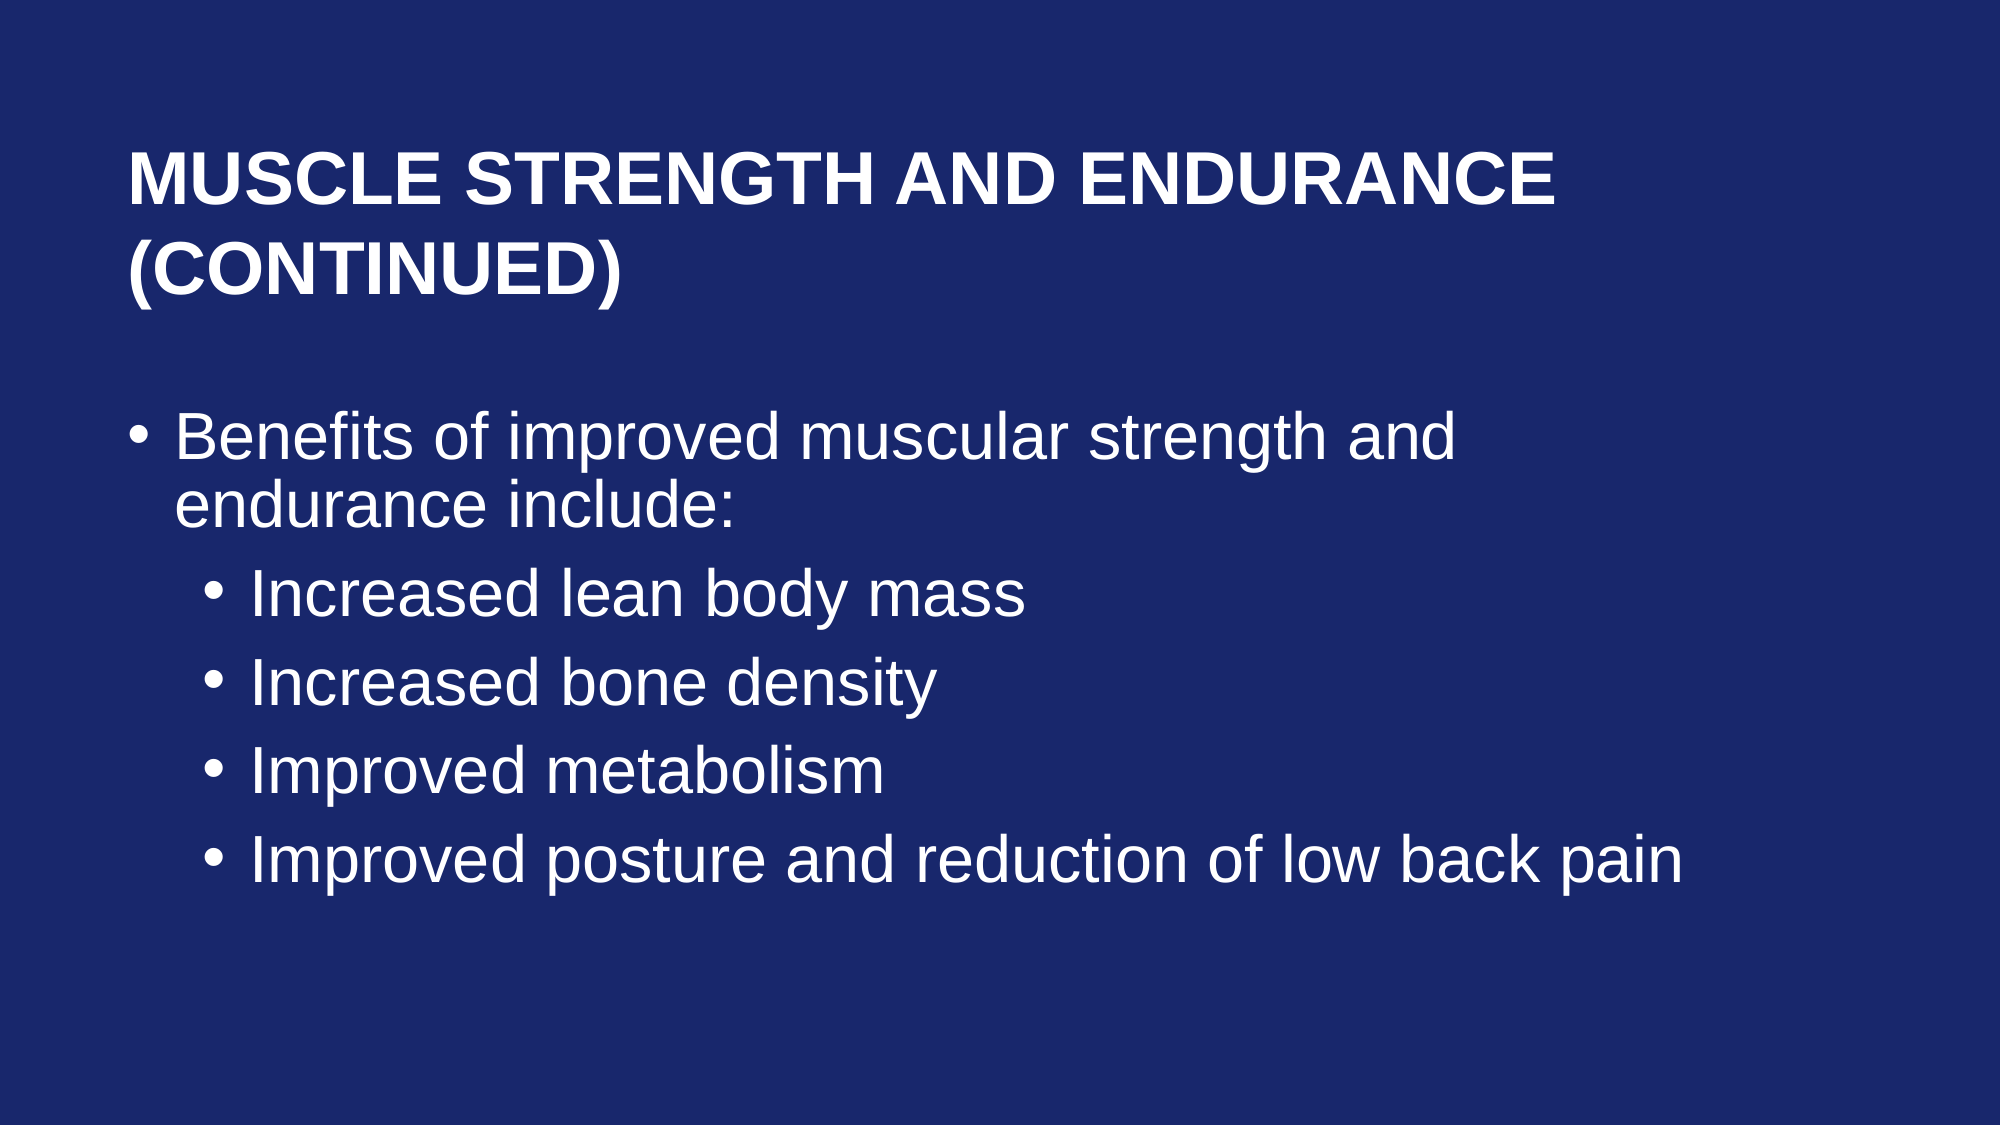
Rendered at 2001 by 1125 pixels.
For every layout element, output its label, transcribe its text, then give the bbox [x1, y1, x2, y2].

list Benefits of improved muscular strength and endurance include: Increased lean body mass Increased bone density Improved metabolism Improved posture and reduction of low back pain [112, 351, 1775, 950]
title Muscle Strength and Endurance (Continued) [112, 99, 1775, 339]
